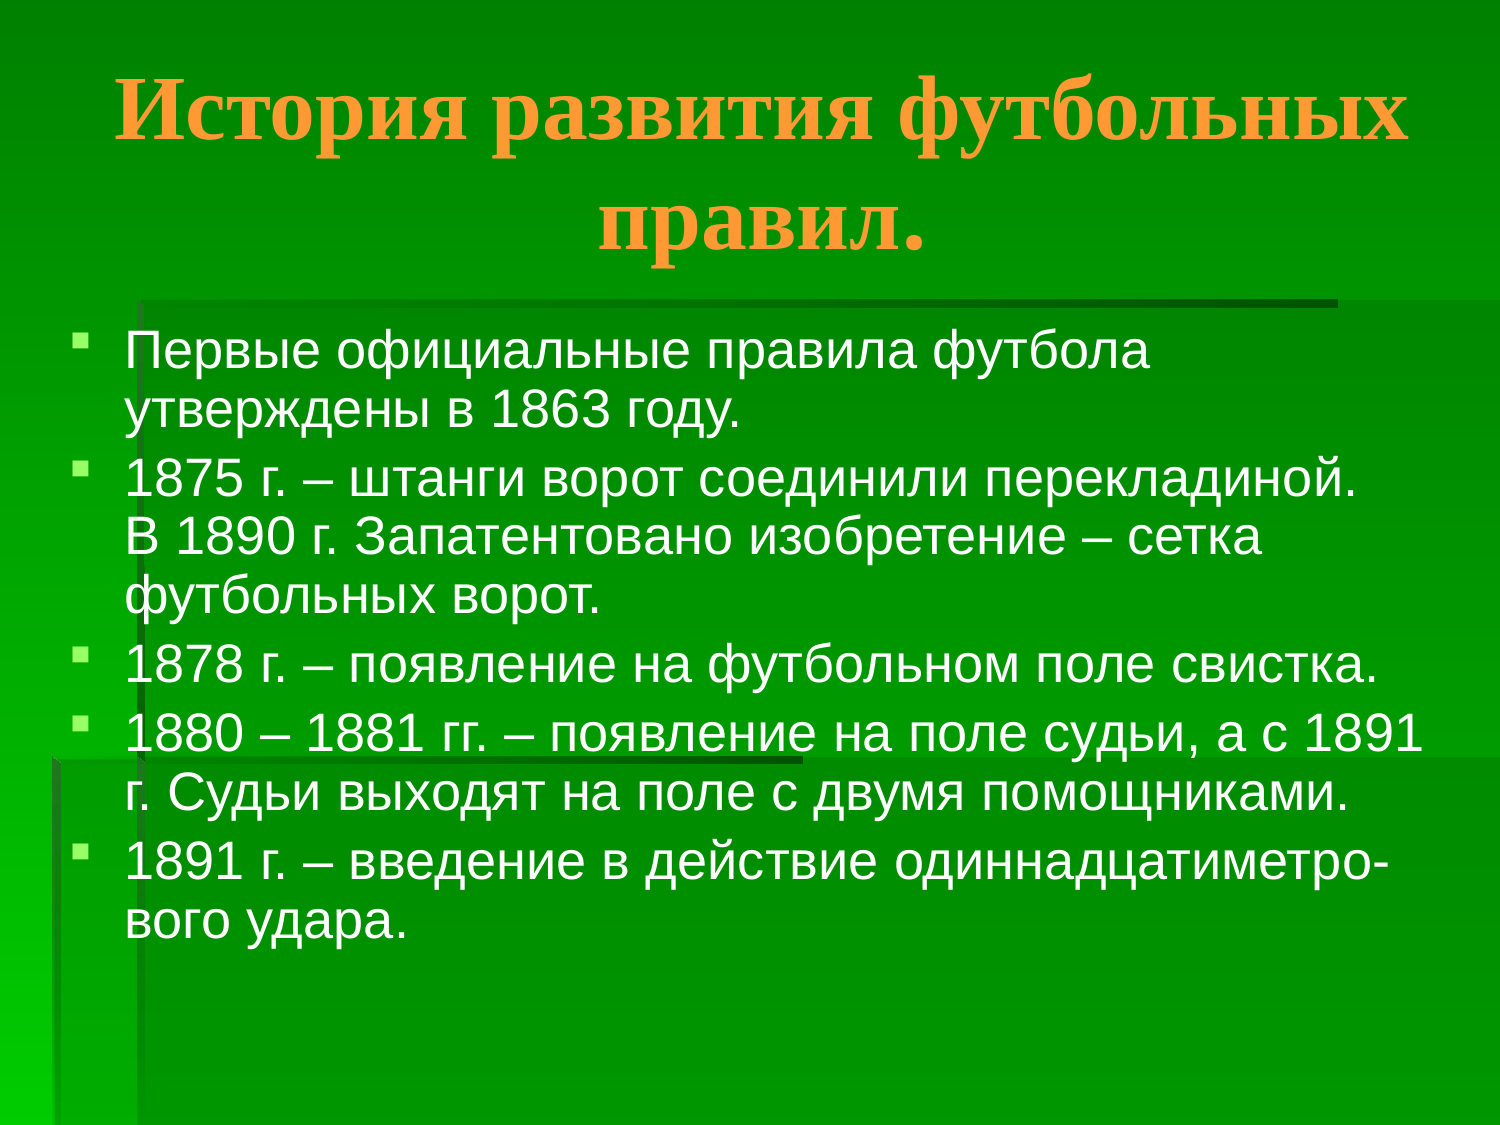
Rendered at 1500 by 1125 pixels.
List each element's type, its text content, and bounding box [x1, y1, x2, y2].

list Первые официальные правила футбола утверждены в 1863 году. 1875 г. – штанги ворот соединили перекладиной. В 1890 г. Запатентовано изобретение – сетка футбольных ворот. 1878 г. – появление на футбольном поле свистка. 1880 – 1881 гг. – появление на поле судьи, а с 1891 г. Судьи выходят на поле с двумя помощниками. 1891 г. – введение в действие одиннадцатиметро-вого удара. [52, 314, 1452, 1085]
title История развития футбольных правил. [74, 39, 1451, 276]
